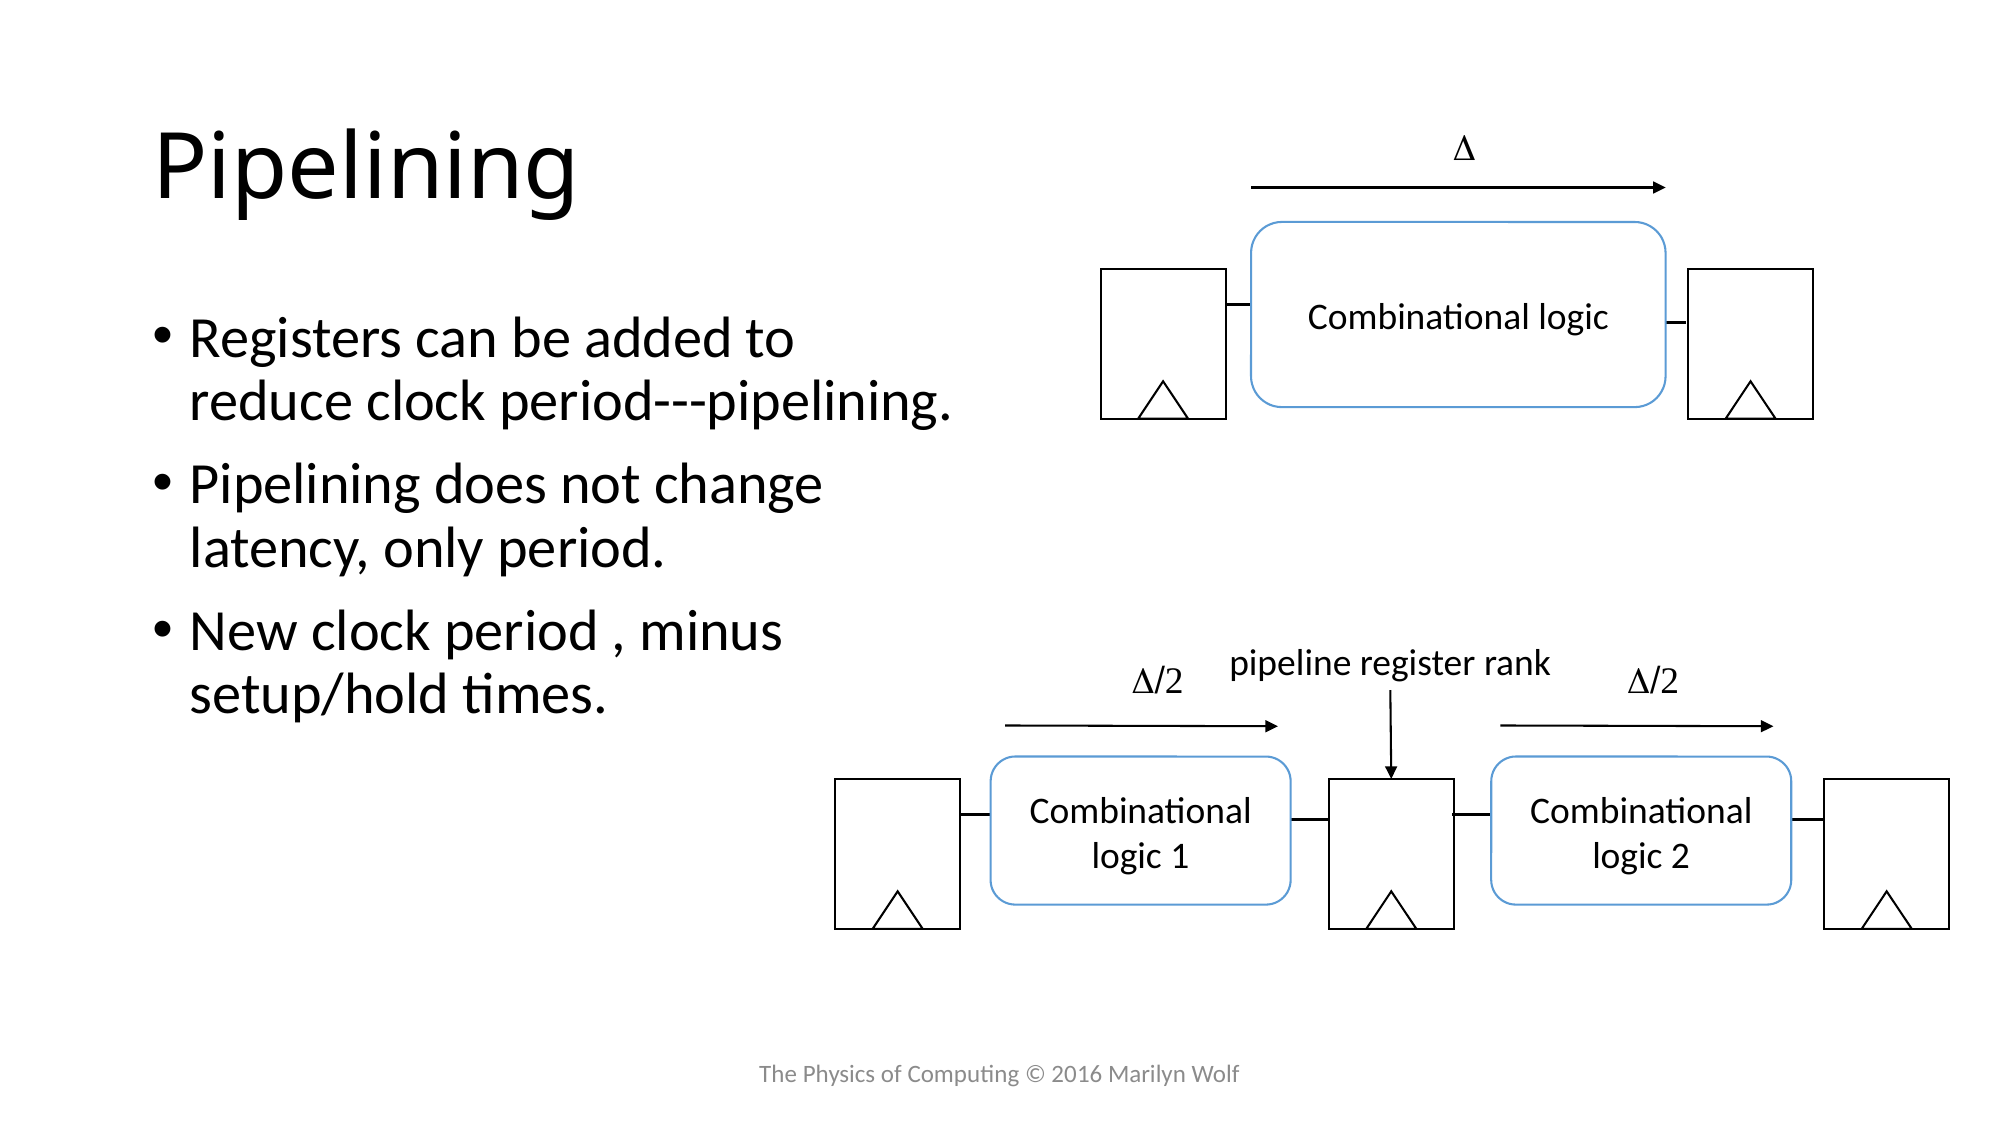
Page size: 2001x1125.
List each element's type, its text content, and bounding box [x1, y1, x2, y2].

text_box Combinational logic 2 [1490, 755, 1793, 906]
title Pipelining [137, 59, 1863, 278]
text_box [1100, 268, 1226, 419]
text_box D [1438, 115, 1491, 176]
footer The Physics of Computing © 2016 Marilyn Wolf [662, 1042, 1338, 1103]
text_box Combinational logic 1 [989, 755, 1292, 906]
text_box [835, 778, 961, 929]
text_box D/2 [1116, 648, 1199, 709]
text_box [1688, 268, 1814, 419]
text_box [1328, 778, 1454, 929]
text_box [1824, 778, 1950, 929]
text_box pipeline register rank [1214, 630, 1567, 691]
text_box Combinational logic [1249, 220, 1667, 409]
text_box D/2 [1612, 648, 1695, 709]
